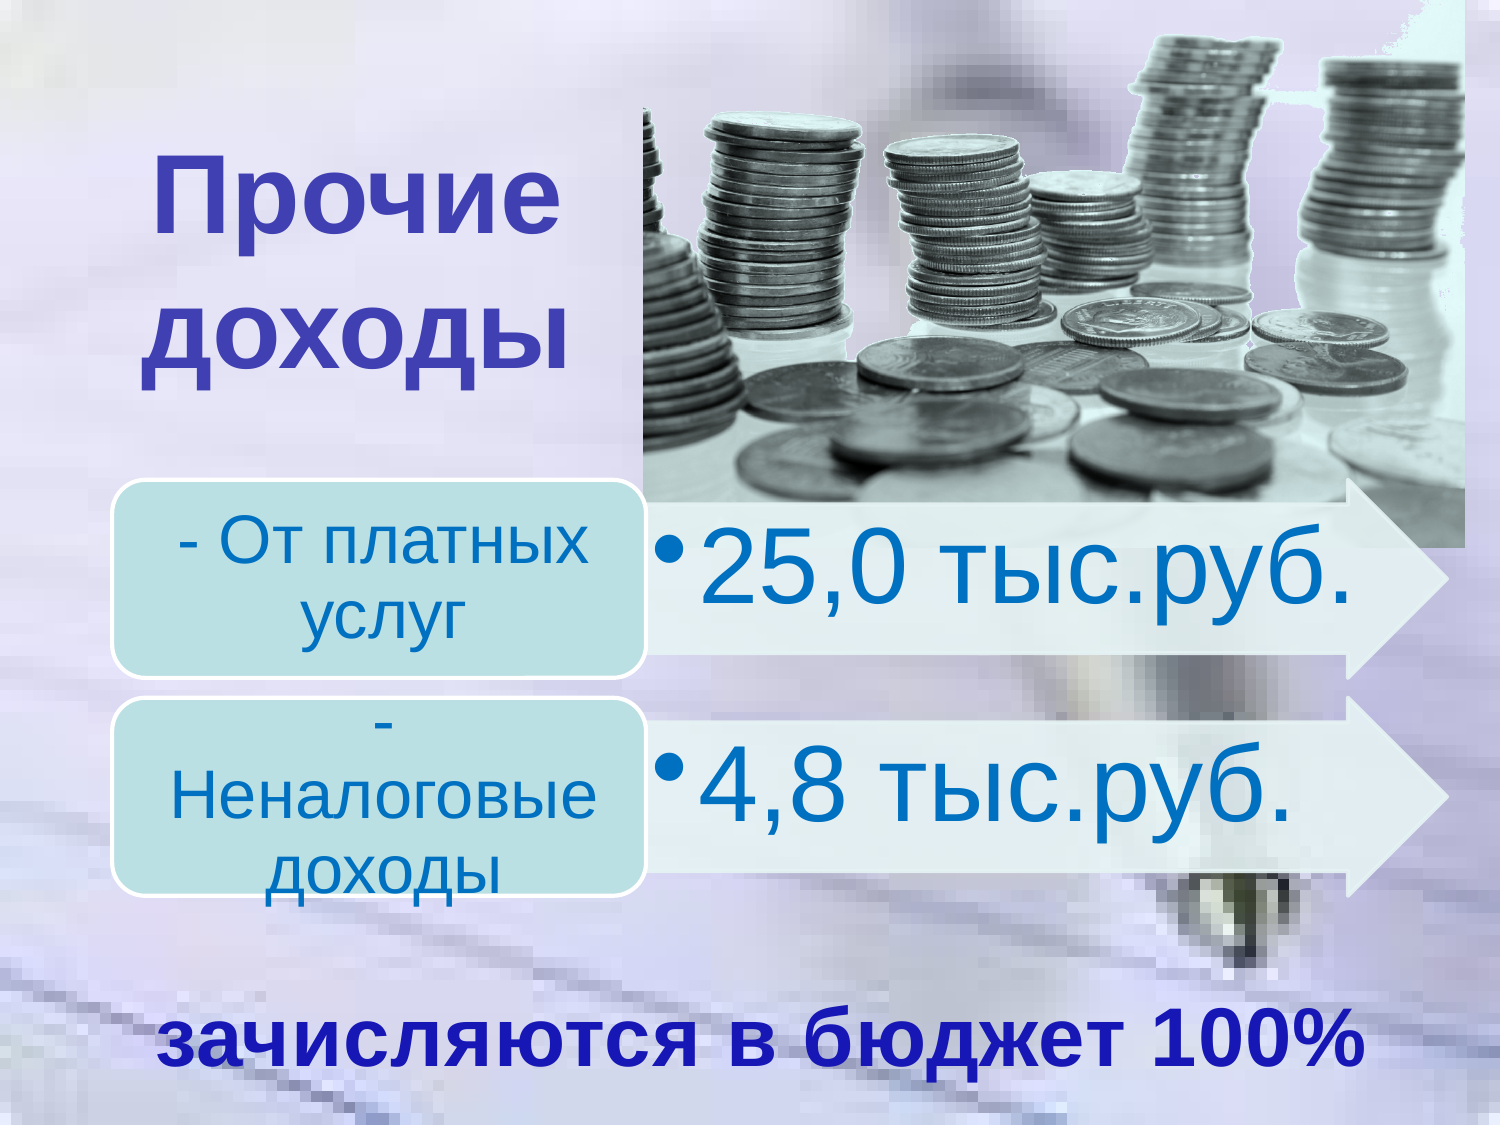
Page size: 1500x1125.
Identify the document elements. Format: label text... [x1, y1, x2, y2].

picture [0, 0, 1500, 1125]
text_box зачисляются в бюджет 100% [88, 975, 1436, 1091]
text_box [111, 479, 1448, 897]
text_box Прочие доходы [125, 113, 589, 399]
